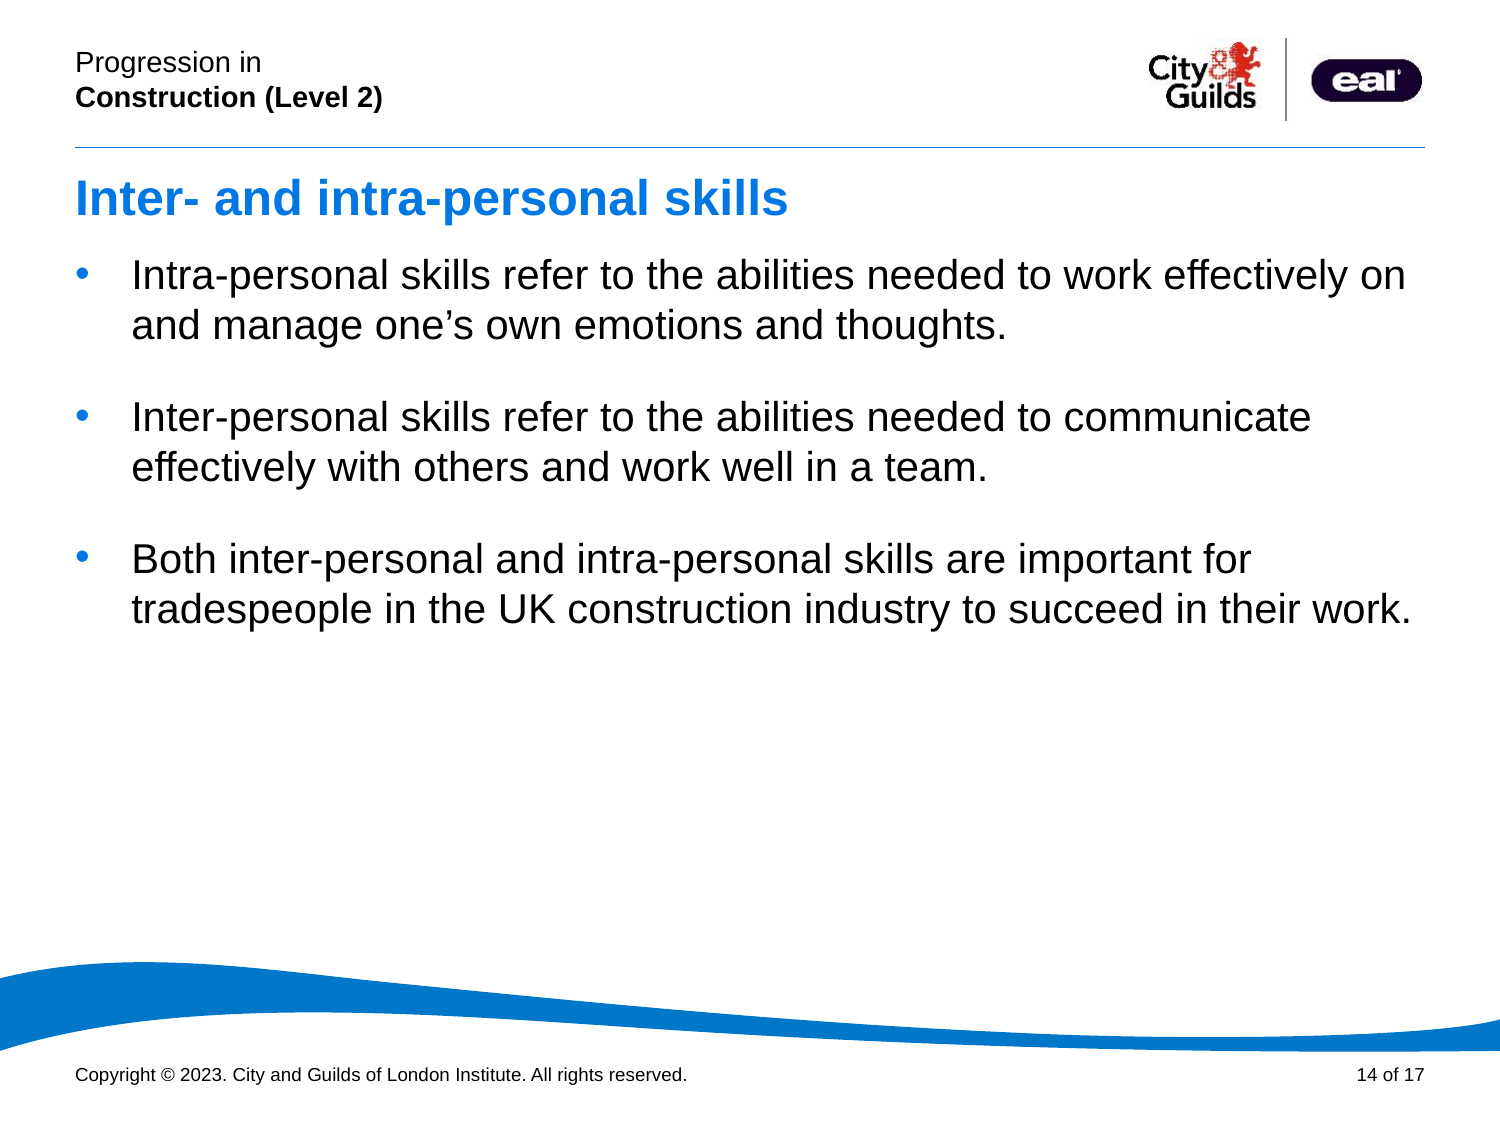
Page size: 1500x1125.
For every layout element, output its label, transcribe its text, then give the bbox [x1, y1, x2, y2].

title Inter- and intra-personal skills [74, 165, 1426, 229]
list Intra-personal skills refer to the abilities needed to work effectively on and manage one’s own emotions and thoughts. Inter-personal skills refer to the abilities needed to communicate effectively with others and work well in a team. Both inter-personal and intra-personal skills are important for tradespeople in the UK construction industry to succeed in their work. [74, 247, 1426, 946]
picture [1149, 38, 1422, 121]
